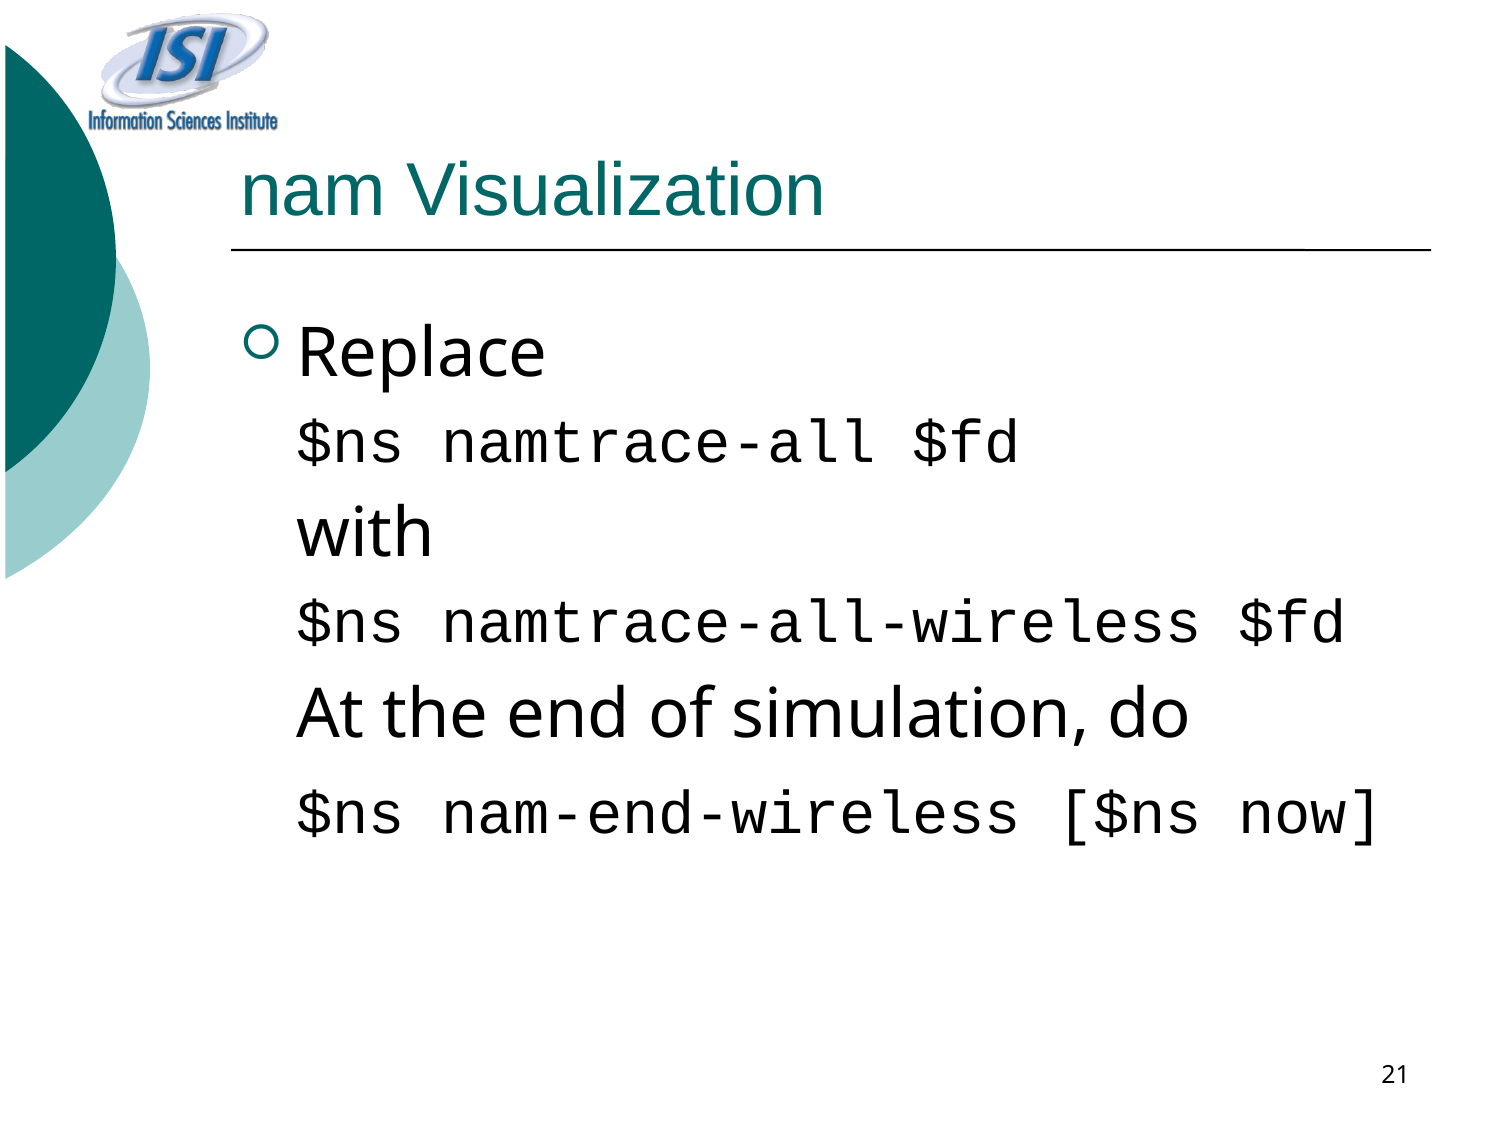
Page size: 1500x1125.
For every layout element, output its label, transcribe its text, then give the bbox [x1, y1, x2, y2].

picture [50, 0, 314, 135]
title nam Visualization [224, 49, 1425, 238]
list Replace $ns namtrace-all $fd with $ns namtrace-all-wireless $fd At the end of simulation, do $ns nam-end-wireless [$ns now] [224, 299, 1425, 975]
slide_number 21 [1074, 1024, 1426, 1101]
